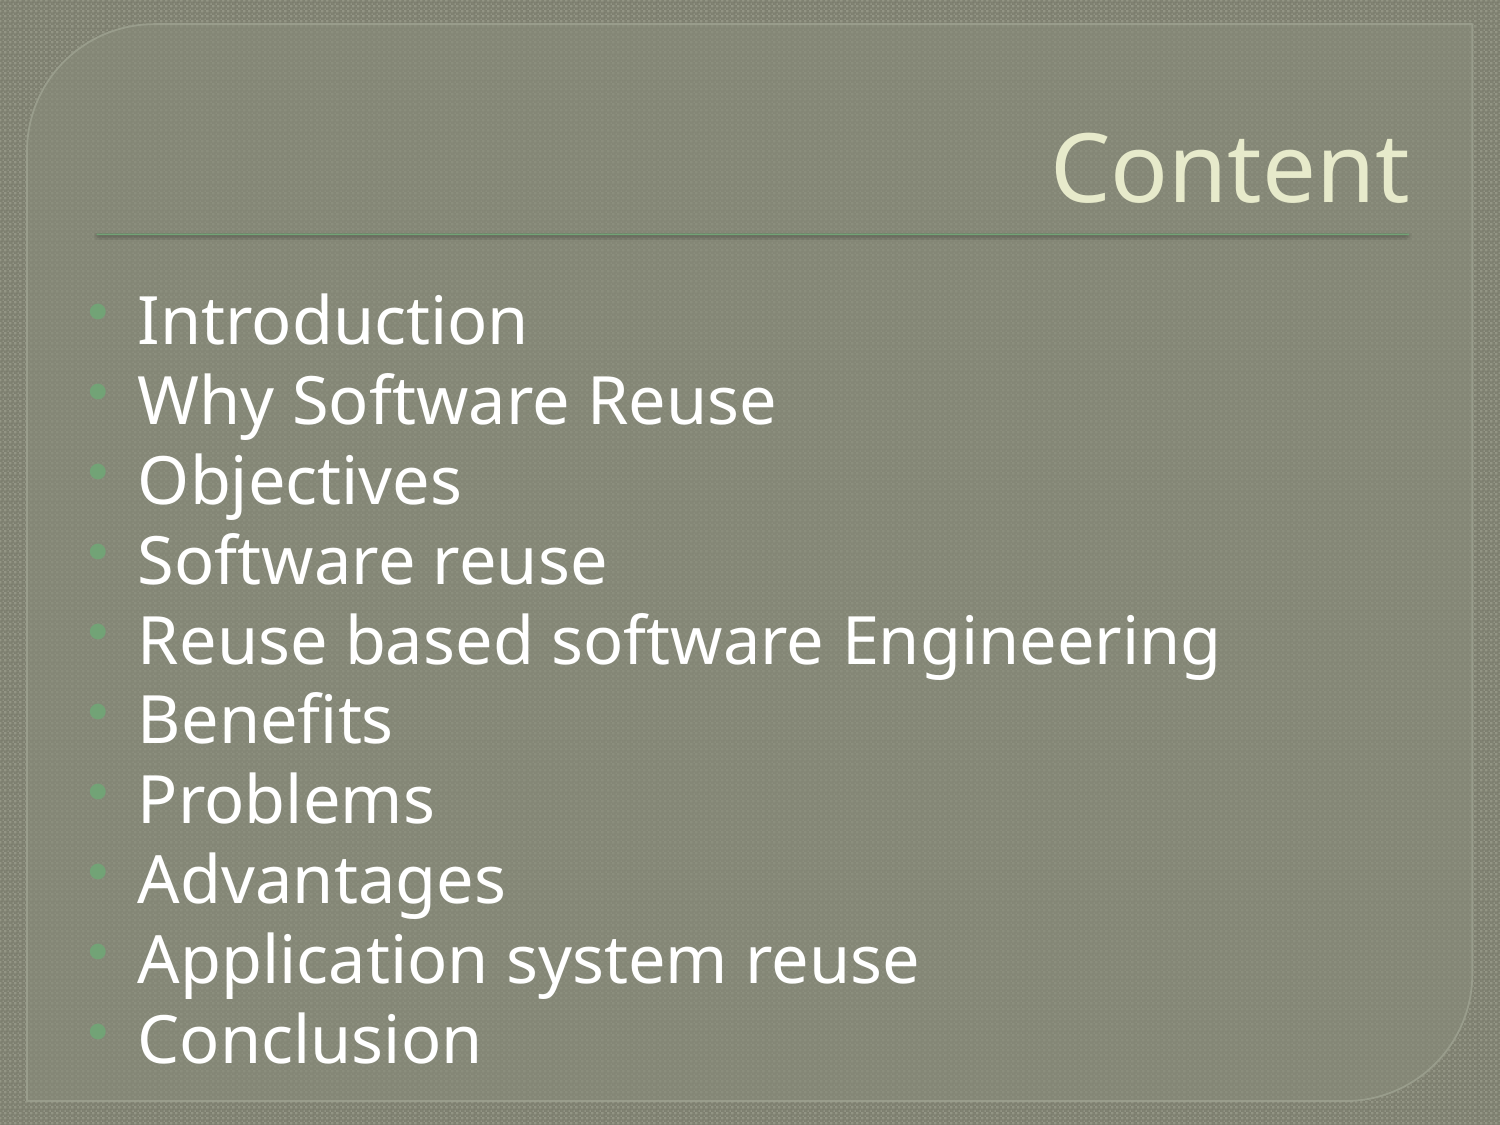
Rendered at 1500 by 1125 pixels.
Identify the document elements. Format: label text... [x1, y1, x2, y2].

title Content [75, 41, 1425, 230]
list Introduction Why Software Reuse Objectives Software reuse Reuse based software Engineering Benefits Problems Advantages Application system reuse Conclusion [74, 269, 1426, 1101]
